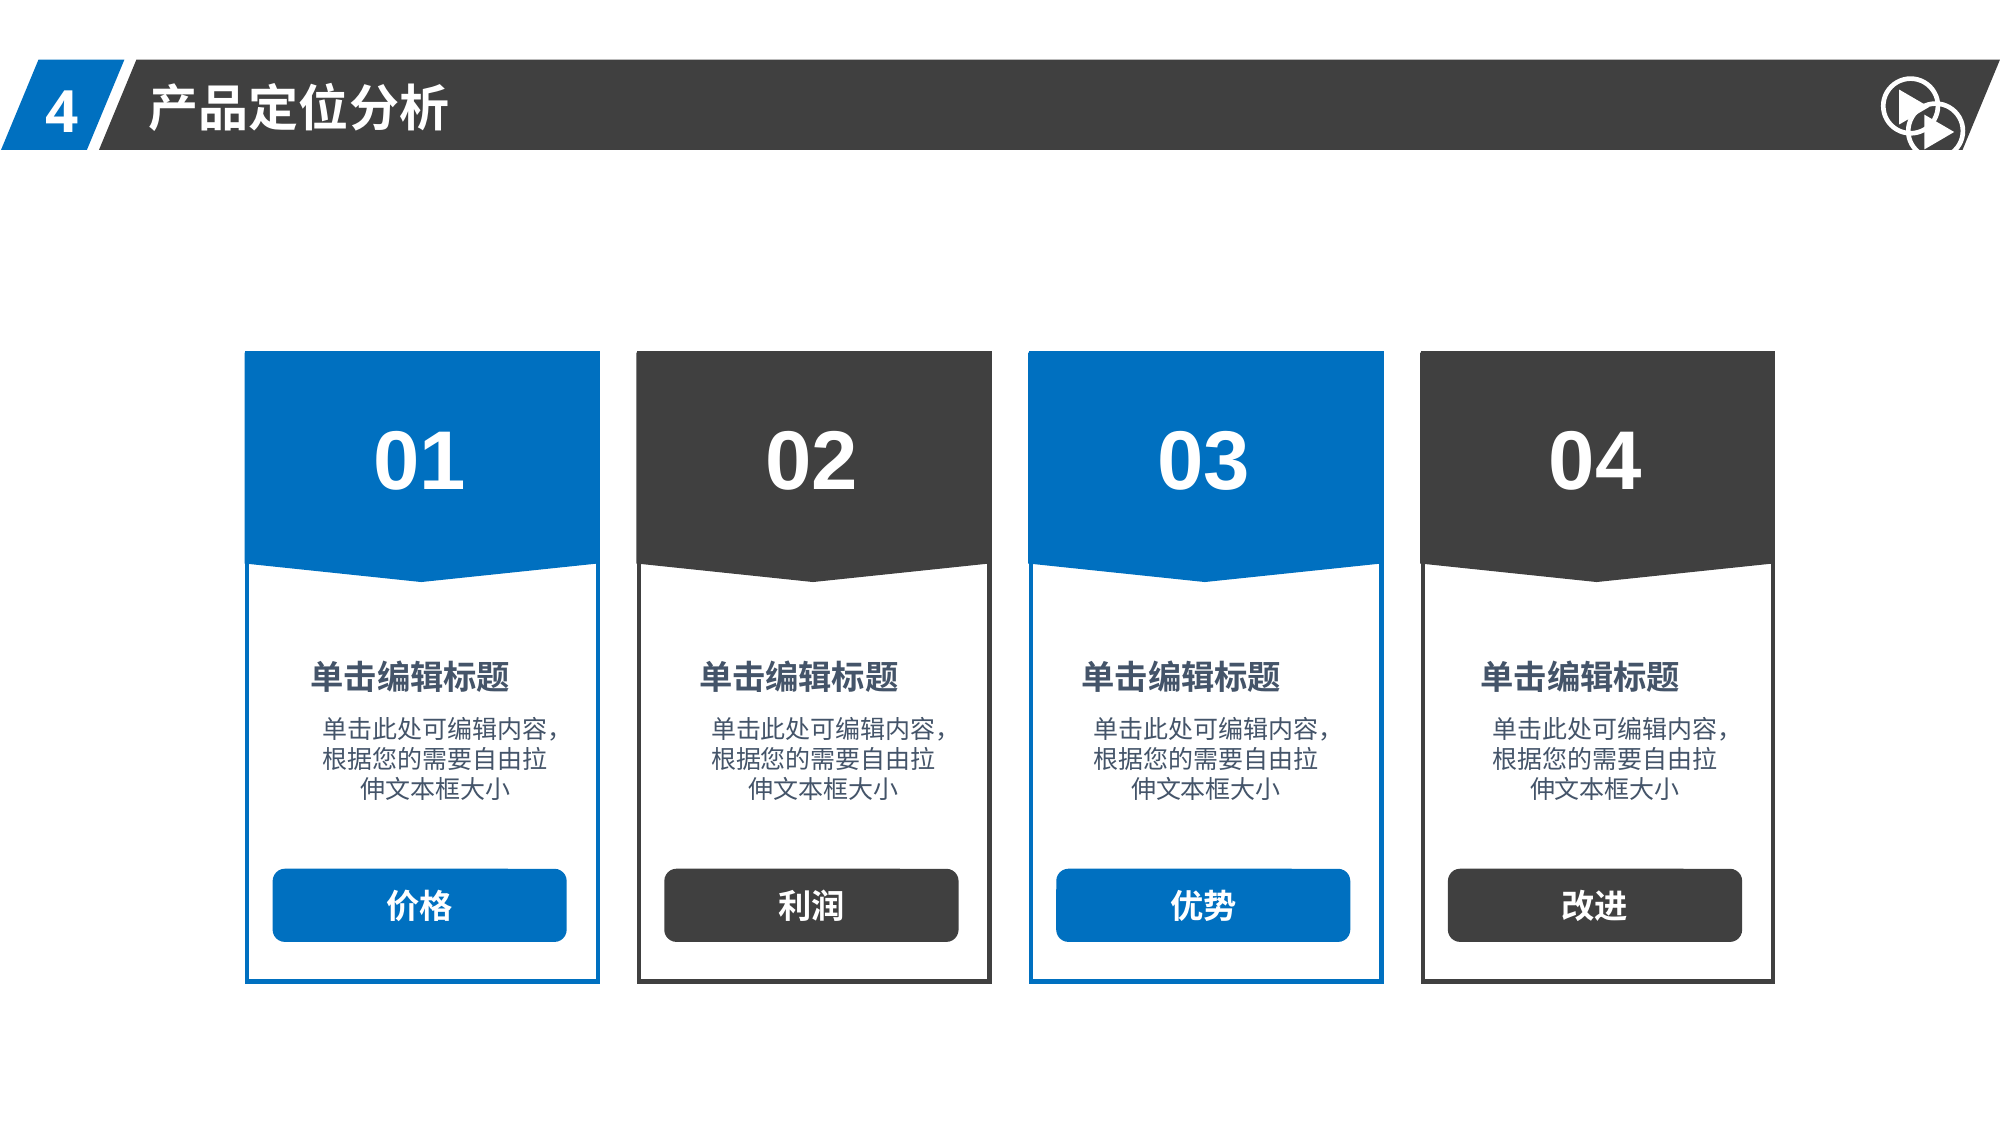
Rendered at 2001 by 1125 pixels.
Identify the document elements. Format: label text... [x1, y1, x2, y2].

text_box 单击此处可编辑内容，根据您的需要自由拉伸文本框大小 [1092, 713, 1320, 804]
text_box [1028, 352, 1382, 583]
text_box 单击此处可编辑内容，根据您的需要自由拉伸文本框大小 [1491, 713, 1719, 804]
text_box 产品定位分析 [134, 69, 546, 145]
text_box [639, 696, 990, 982]
text_box [1030, 564, 1382, 982]
text_box [247, 696, 598, 982]
text_box 单击此处可编辑内容，根据您的需要自由拉伸文本框大小 [709, 713, 937, 804]
text_box [636, 352, 990, 583]
text_box 利润 [664, 868, 959, 942]
text_box [1422, 564, 1774, 982]
text_box 单击编辑标题 [607, 655, 989, 696]
text_box [1, 80, 30, 150]
text_box 04 [1496, 398, 1694, 514]
text_box 优势 [1056, 868, 1351, 942]
text_box [639, 564, 990, 655]
text_box [1883, 78, 1938, 132]
text_box 单击此处可编辑内容，根据您的需要自由拉伸文本框大小 [321, 713, 549, 804]
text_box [1907, 103, 1964, 159]
text_box 单击编辑标题 [1388, 655, 1773, 696]
text_box [35, 59, 125, 66]
text_box [244, 352, 598, 583]
text_box [247, 564, 598, 655]
text_box 单击编辑标题 [989, 655, 1374, 696]
text_box 4 [30, 66, 135, 152]
text_box 价格 [272, 868, 567, 942]
text_box [1899, 89, 1919, 125]
text_box [133, 59, 2000, 150]
text_box 02 [713, 398, 910, 514]
text_box 单击编辑标题 [218, 655, 603, 696]
text_box 01 [321, 398, 518, 514]
text_box [1420, 352, 1774, 583]
text_box 改进 [1447, 868, 1743, 942]
text_box 03 [1104, 398, 1302, 514]
